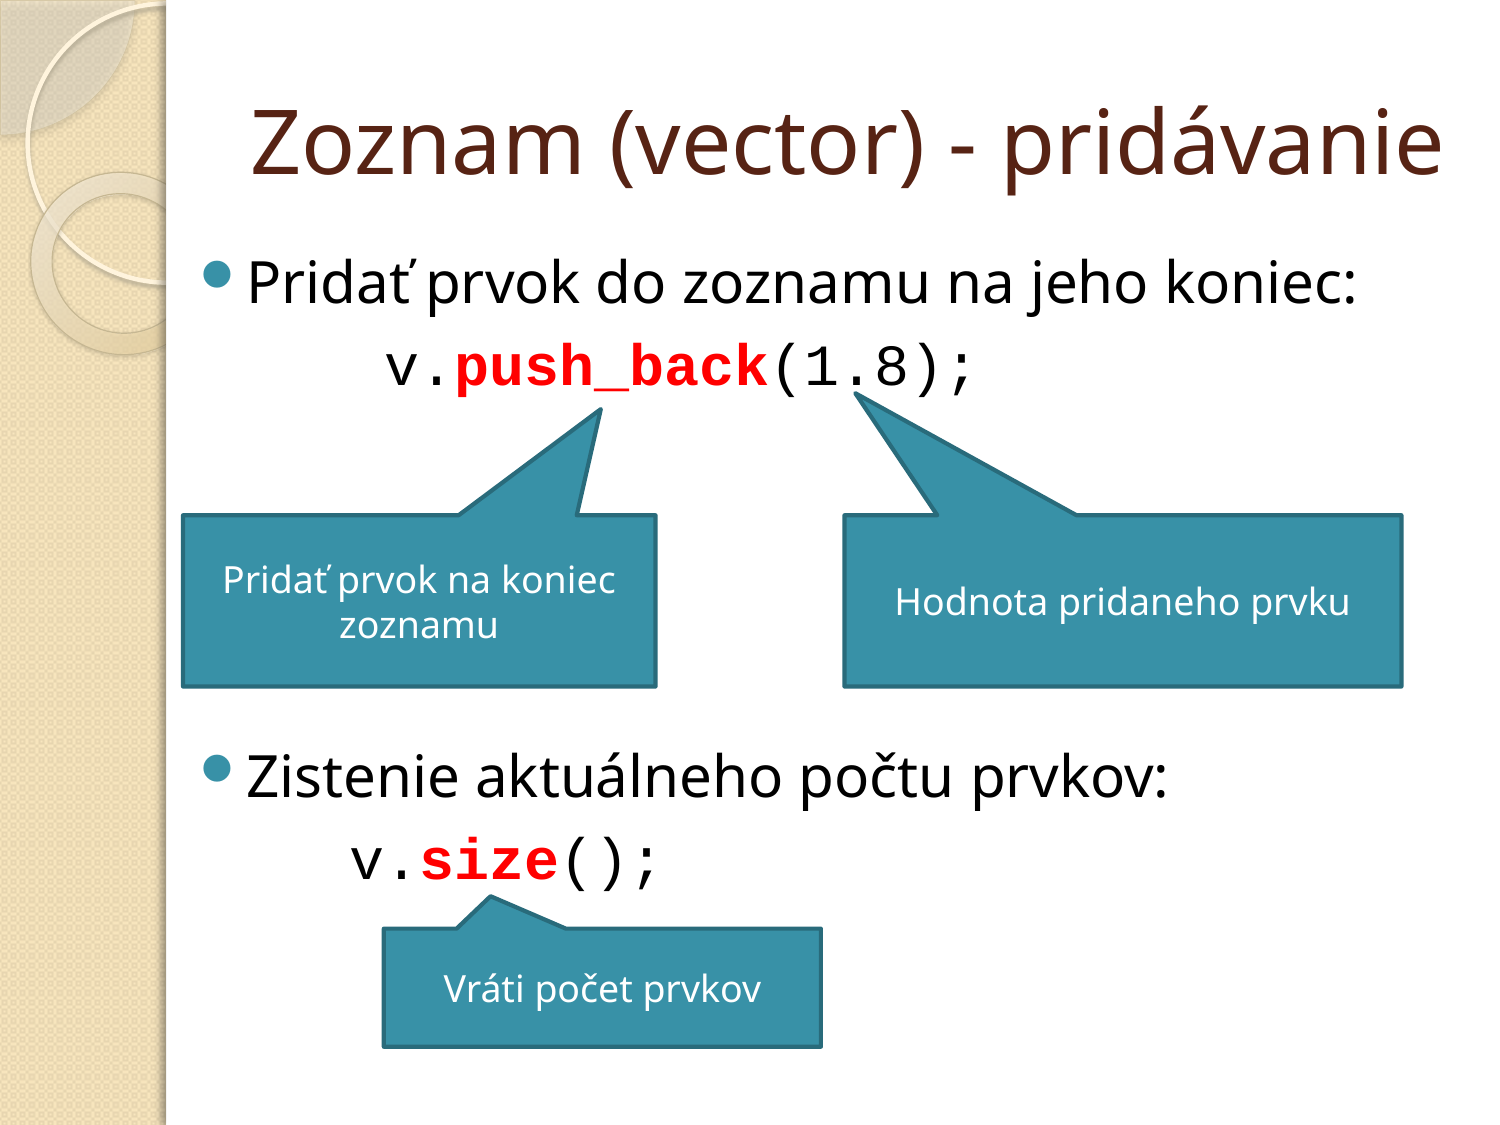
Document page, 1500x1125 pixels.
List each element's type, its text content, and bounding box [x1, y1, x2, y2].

list Pridať prvok do zoznamu na jeho koniec: v.push_back(1.8); Zistenie aktuálneho počtu prvkov: v.size(); [171, 237, 1500, 1125]
text_box Hodnota pridaneho prvku [842, 391, 1404, 689]
text_box Vráti počet prvkov [381, 894, 823, 1049]
text_box Pridať prvok na koniec zoznamu [180, 407, 658, 689]
title Zoznam (vector) - pridávanie [235, 45, 1466, 233]
